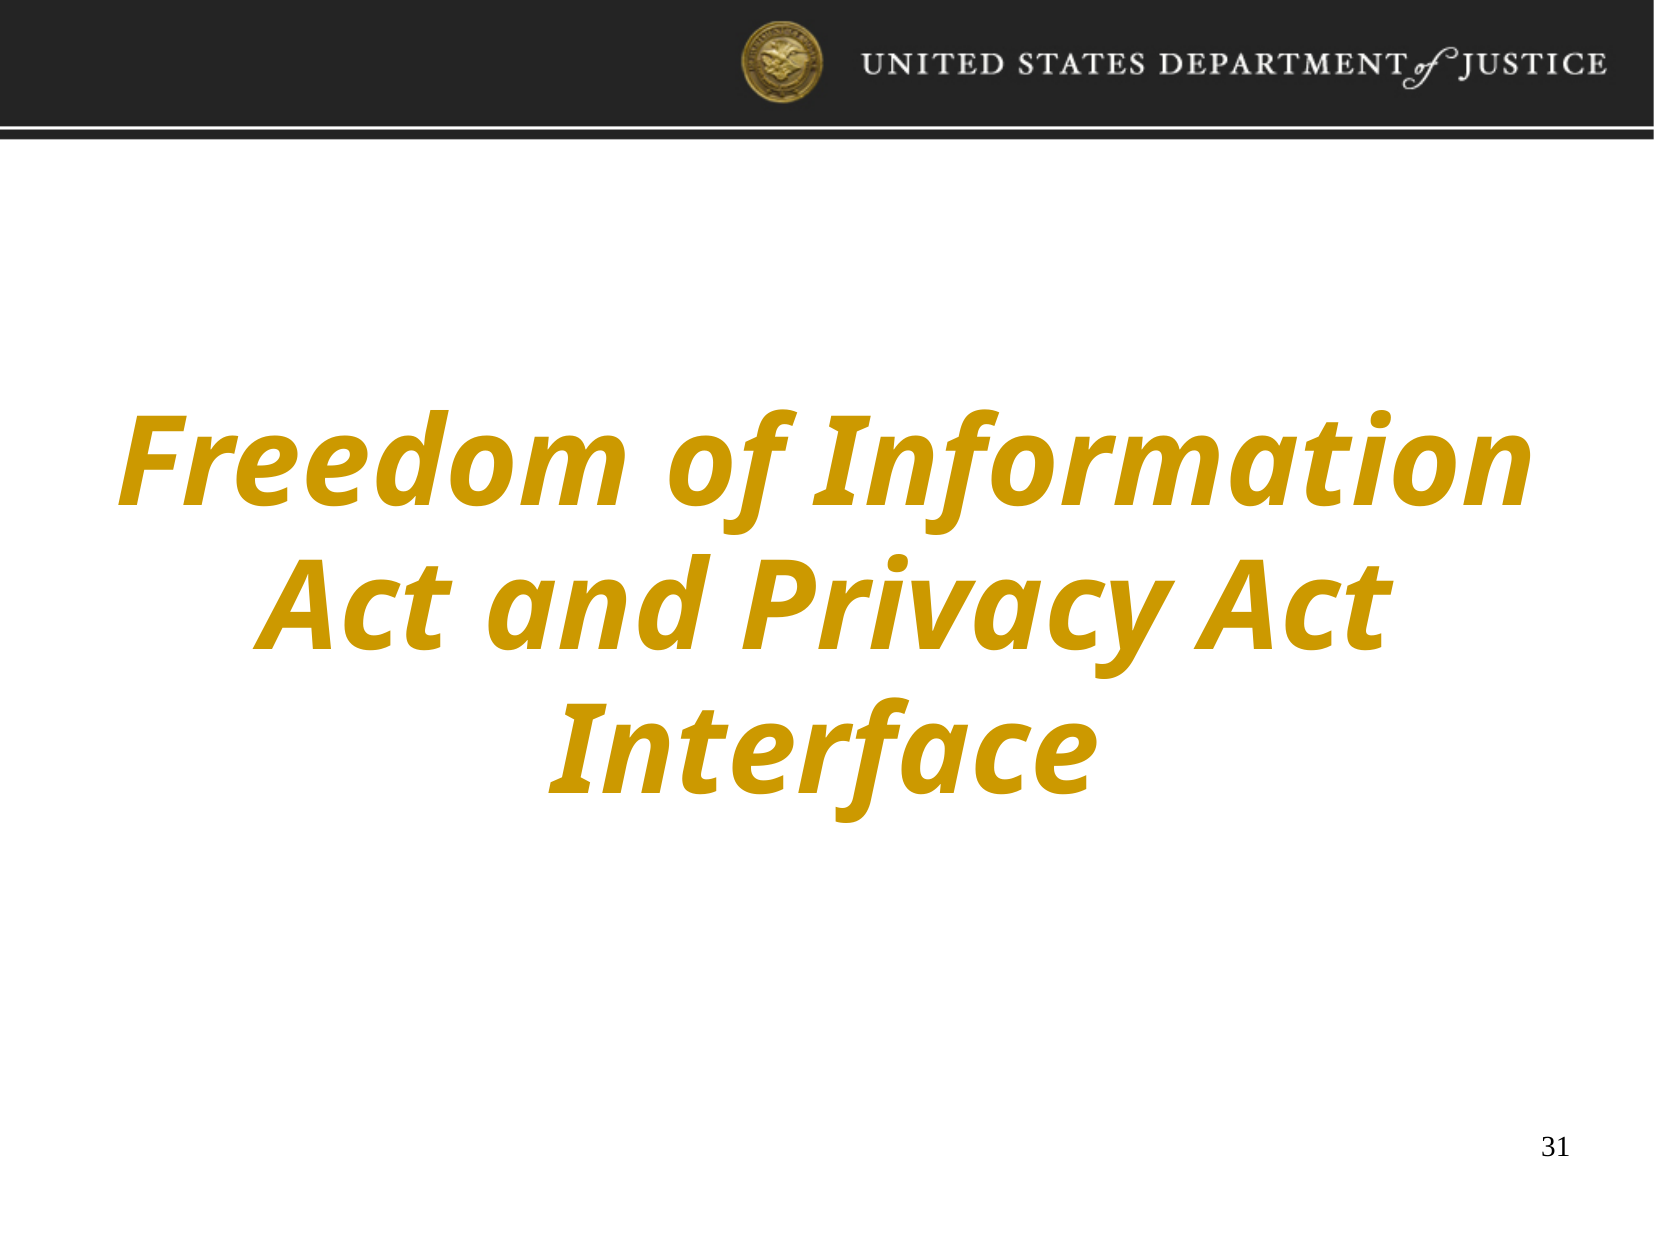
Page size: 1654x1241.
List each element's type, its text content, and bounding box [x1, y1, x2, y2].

picture [0, 0, 1654, 1236]
slide_number 31 [1185, 1129, 1571, 1216]
text_box Freedom of Information Act and Privacy Act Interface [33, 382, 1621, 830]
